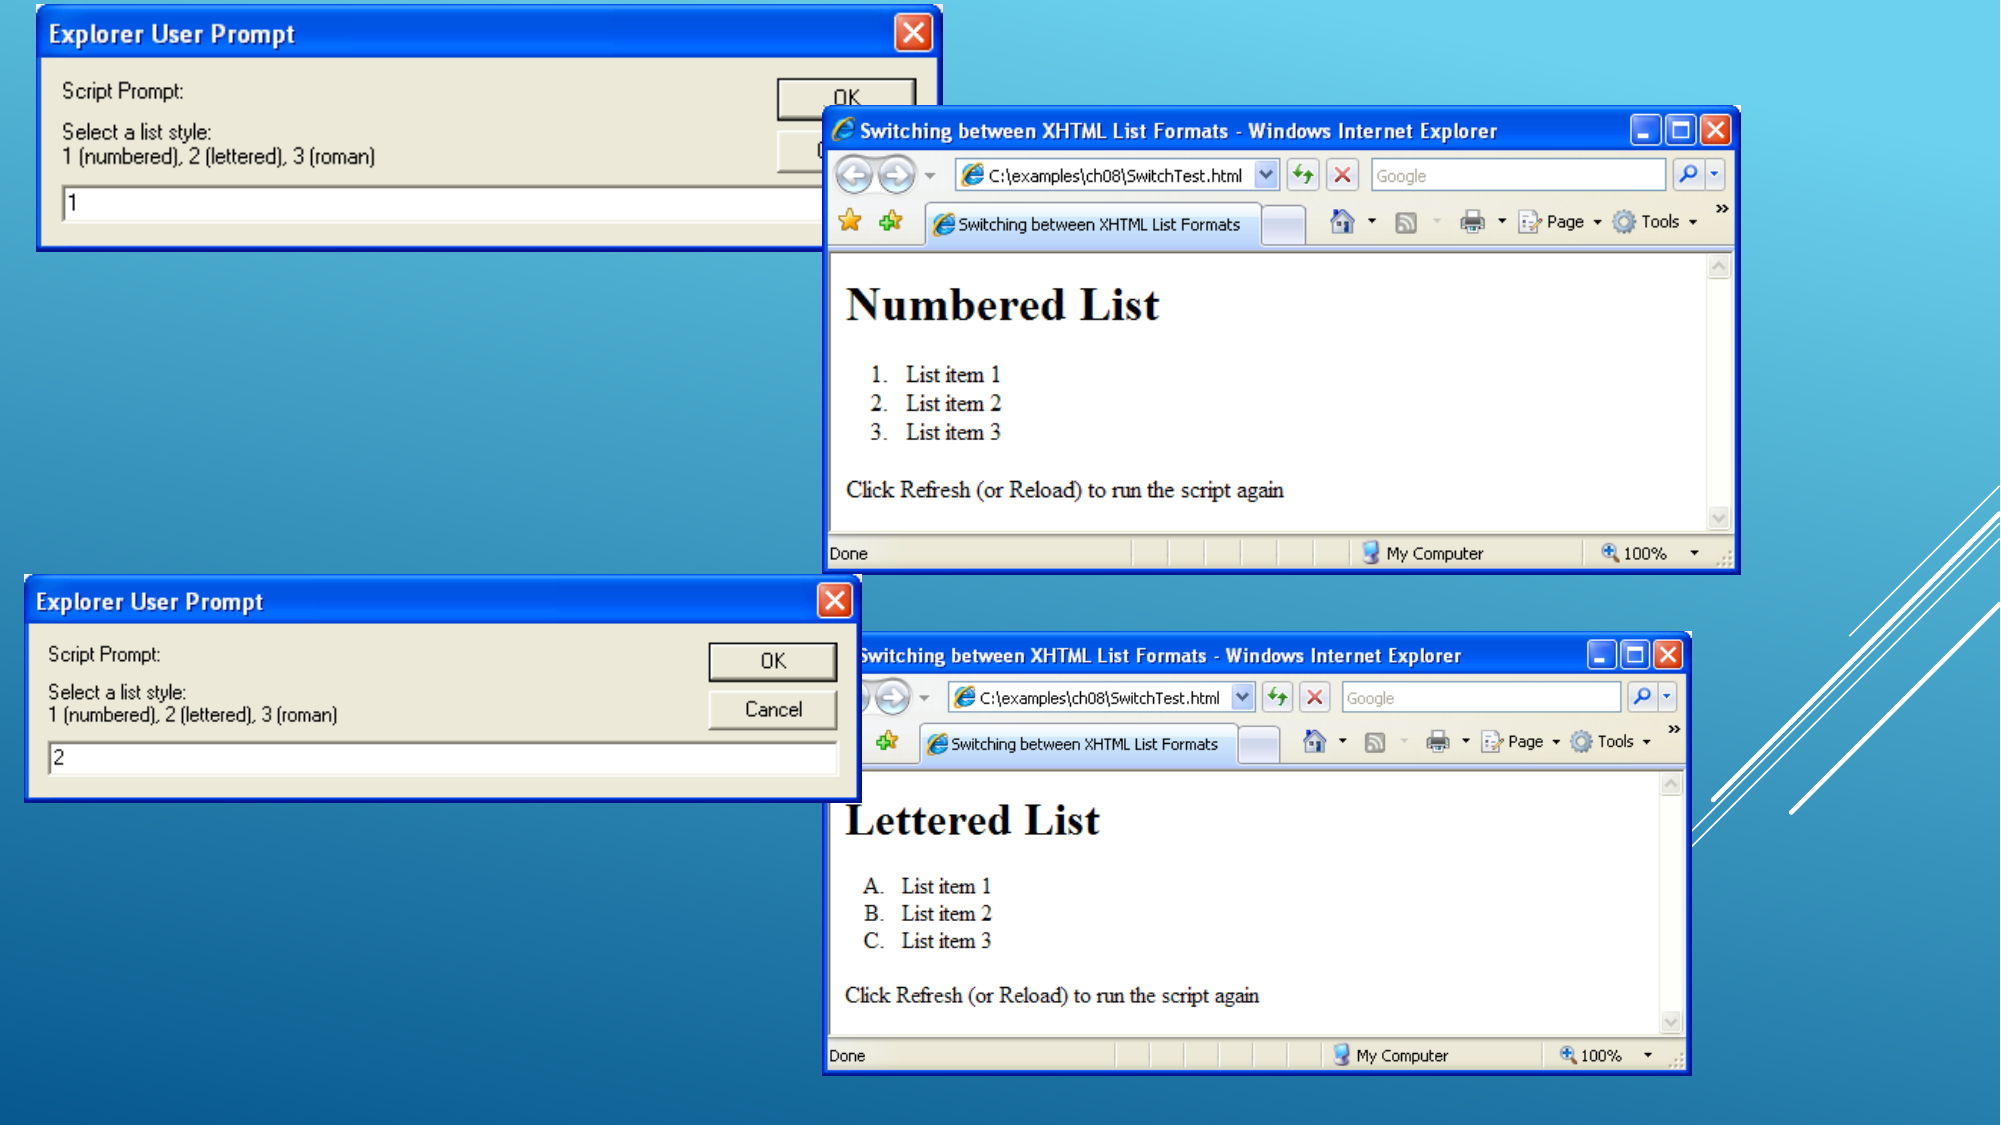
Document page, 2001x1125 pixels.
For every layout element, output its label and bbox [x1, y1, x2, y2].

picture [24, 4, 1741, 1076]
